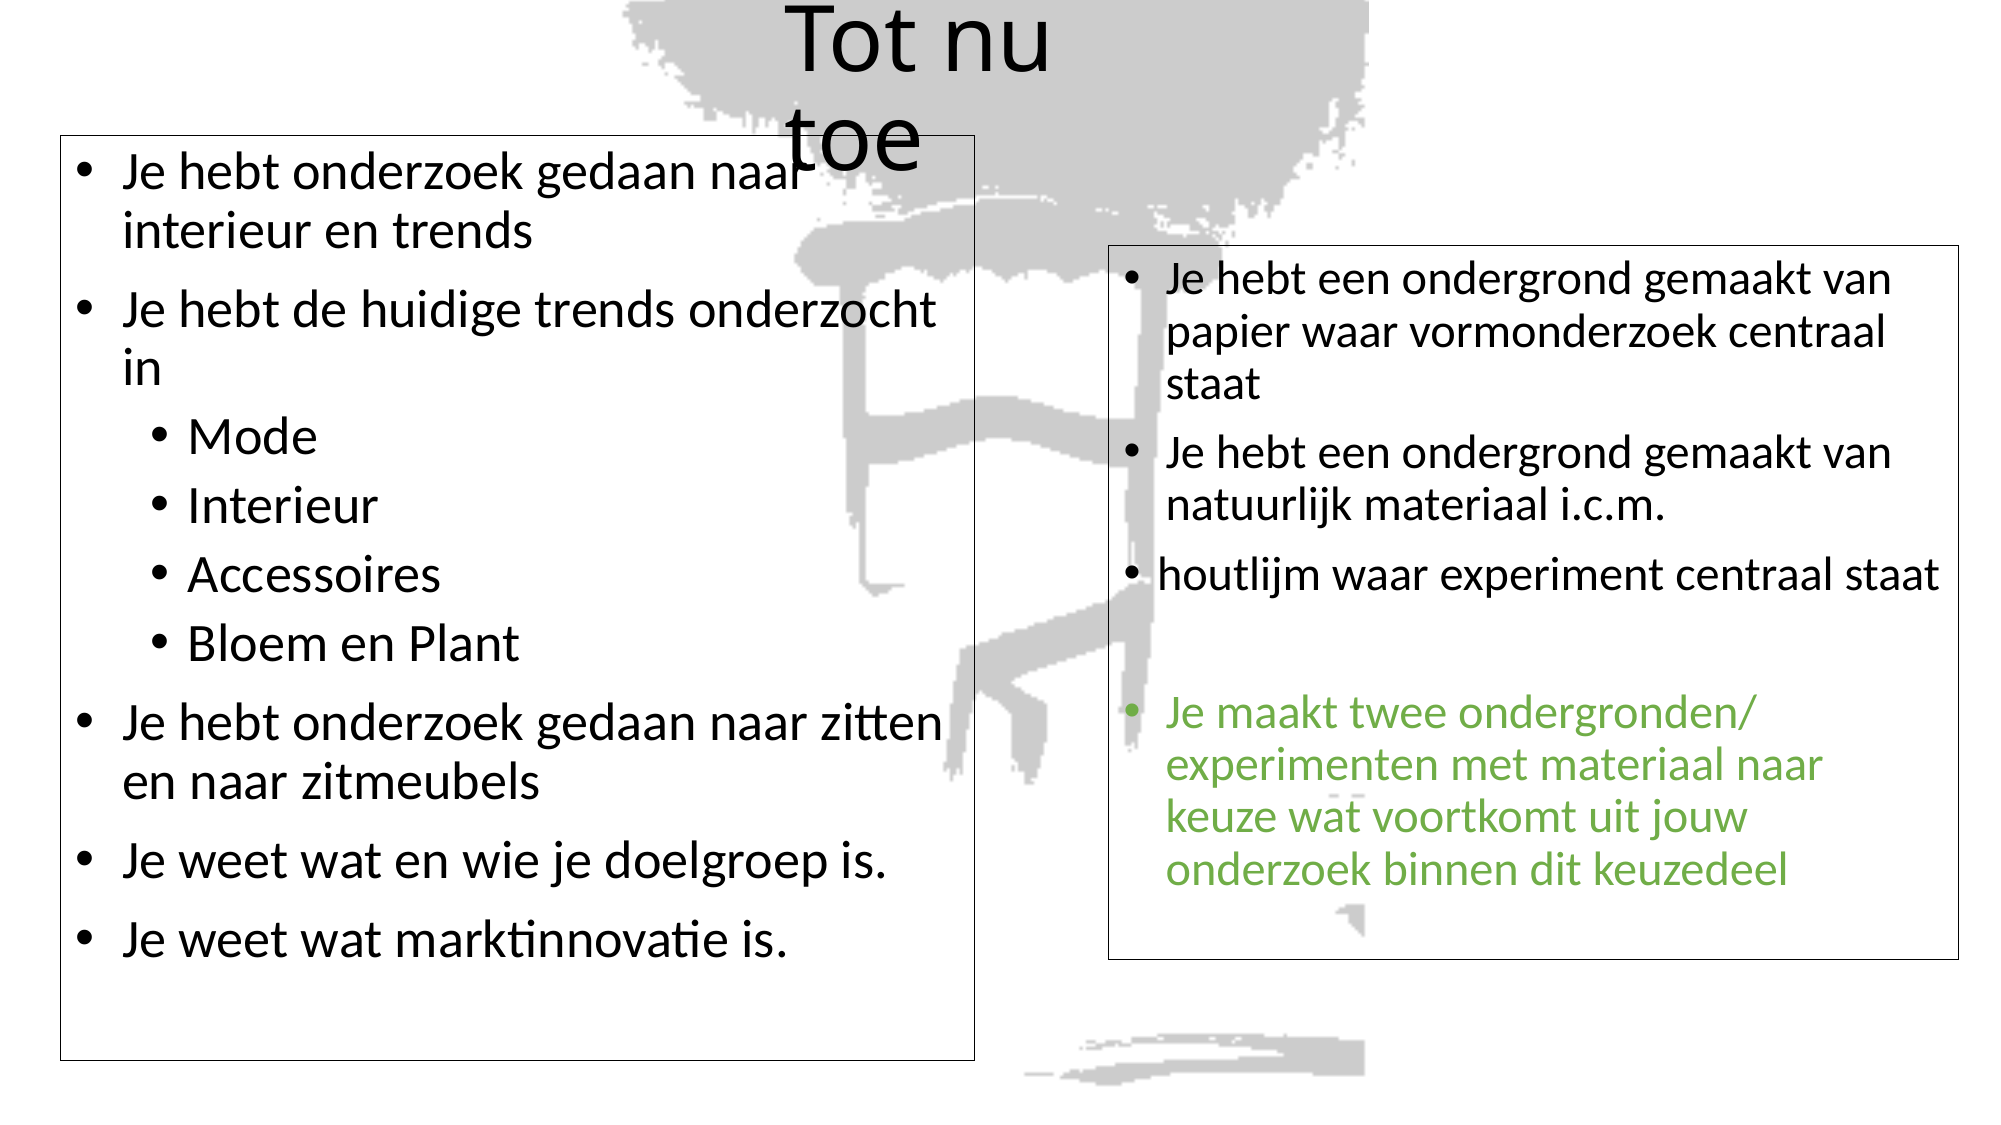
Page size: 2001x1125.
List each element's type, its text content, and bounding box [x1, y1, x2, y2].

picture [614, 0, 1369, 1125]
list Je hebt een ondergrond gemaakt van papier waar vormonderzoek centraal staat Je hebt een ondergrond gemaakt van natuurlijk materiaal i.c.m. houtlijm waar experiment centraal staat Je maakt twee ondergronden/ experimenten met materiaal naar keuze wat voortkomt uit jouw onderzoek binnen dit keuzedeel [1369, 245, 1959, 960]
list Je hebt onderzoek gedaan naar interieur en trends Je hebt de huidige trends onderzocht in Mode Interieur Accessoires Bloem en Plant Je hebt onderzoek gedaan naar zitten en naar zitmeubels Je weet wat en wie je doelgroep is. Je weet wat marktinnovatie is. [60, 135, 614, 1061]
